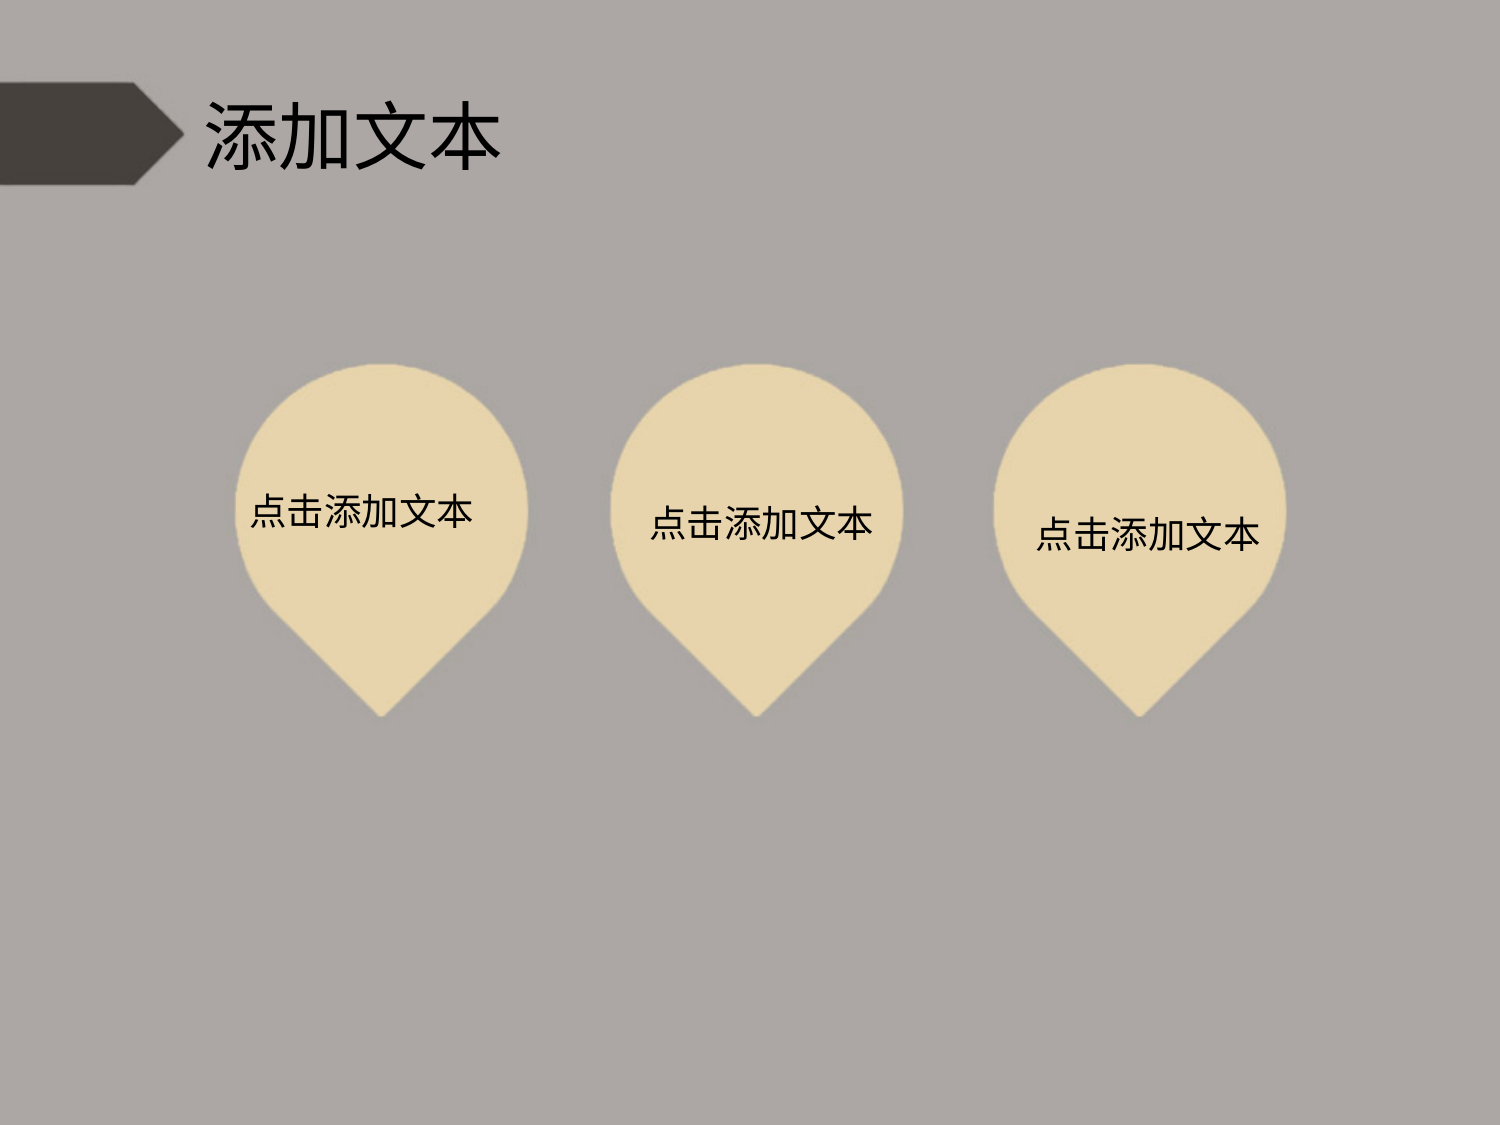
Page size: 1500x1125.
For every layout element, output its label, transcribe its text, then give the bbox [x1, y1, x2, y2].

text_box 点击添加文本 [1020, 503, 1276, 564]
text_box 点击添加文本 [634, 492, 890, 552]
text_box 点击添加文本 [234, 480, 528, 541]
text_box 添加文本 [189, 81, 519, 187]
picture [0, 0, 1500, 1125]
